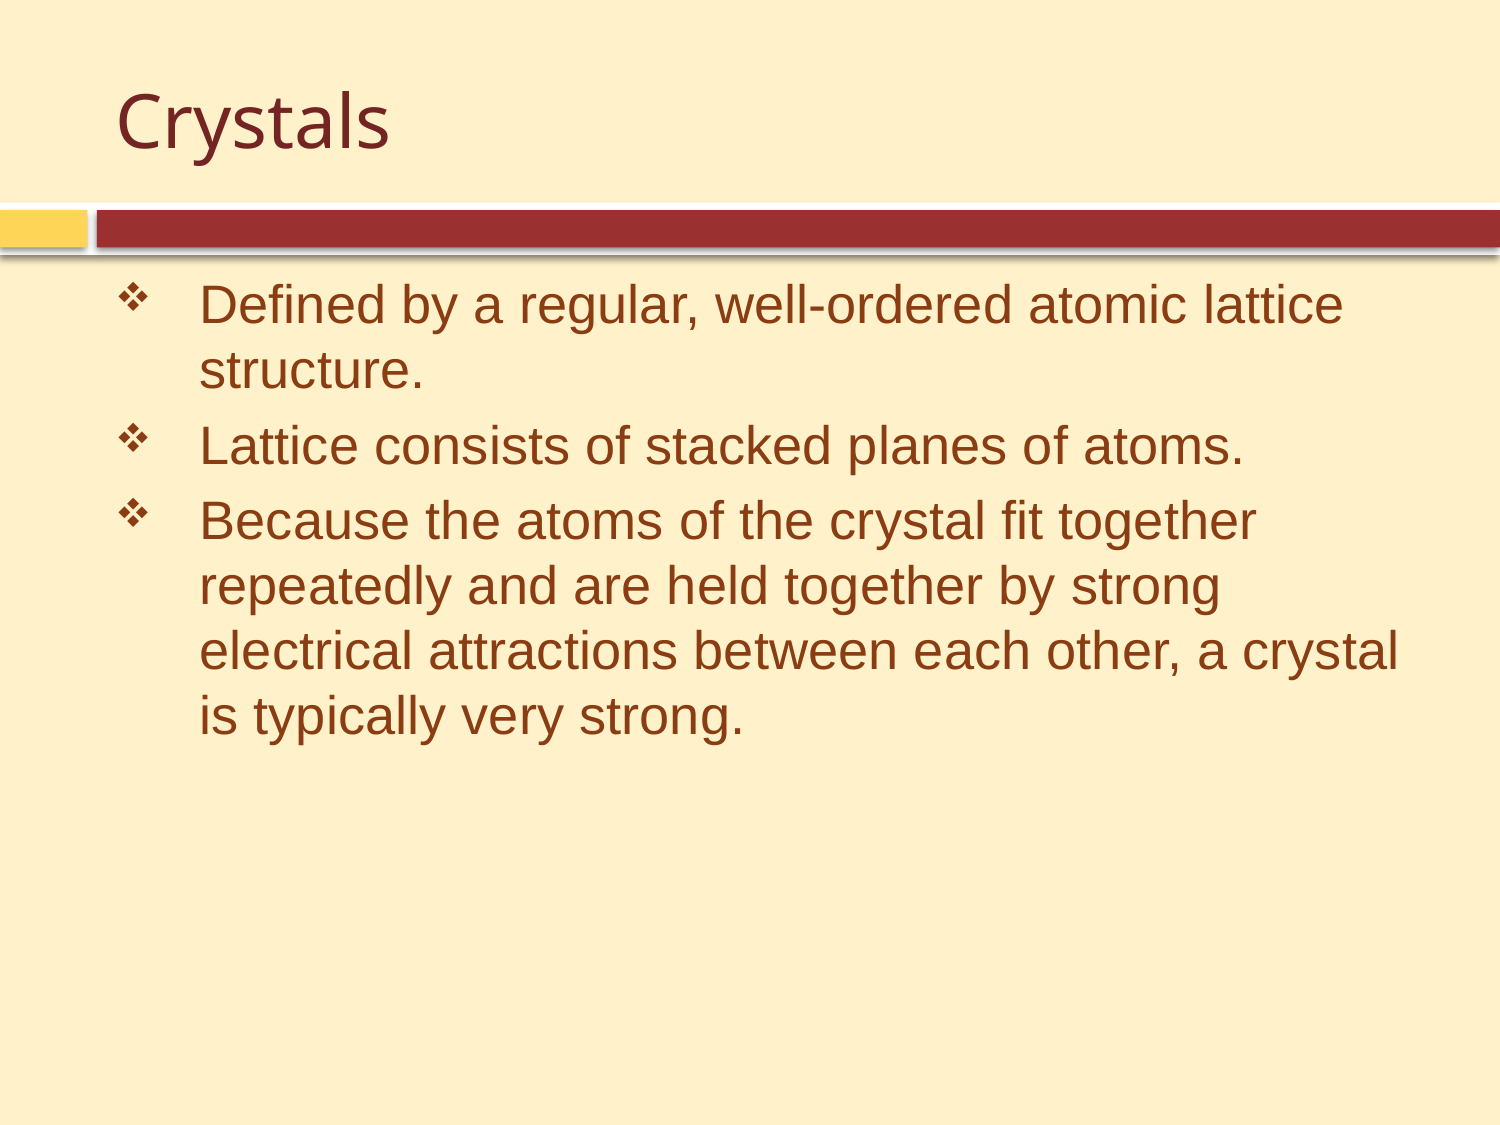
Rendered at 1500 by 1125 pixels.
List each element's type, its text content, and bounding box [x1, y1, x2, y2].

list Defined by a regular, well-ordered atomic lattice structure. Lattice consists of stacked planes of atoms. Because the atoms of the crystal fit together repeatedly and are held together by strong electrical attractions between each other, a crystal is typically very strong. [100, 262, 1438, 1000]
title Crystals [100, 37, 1438, 200]
